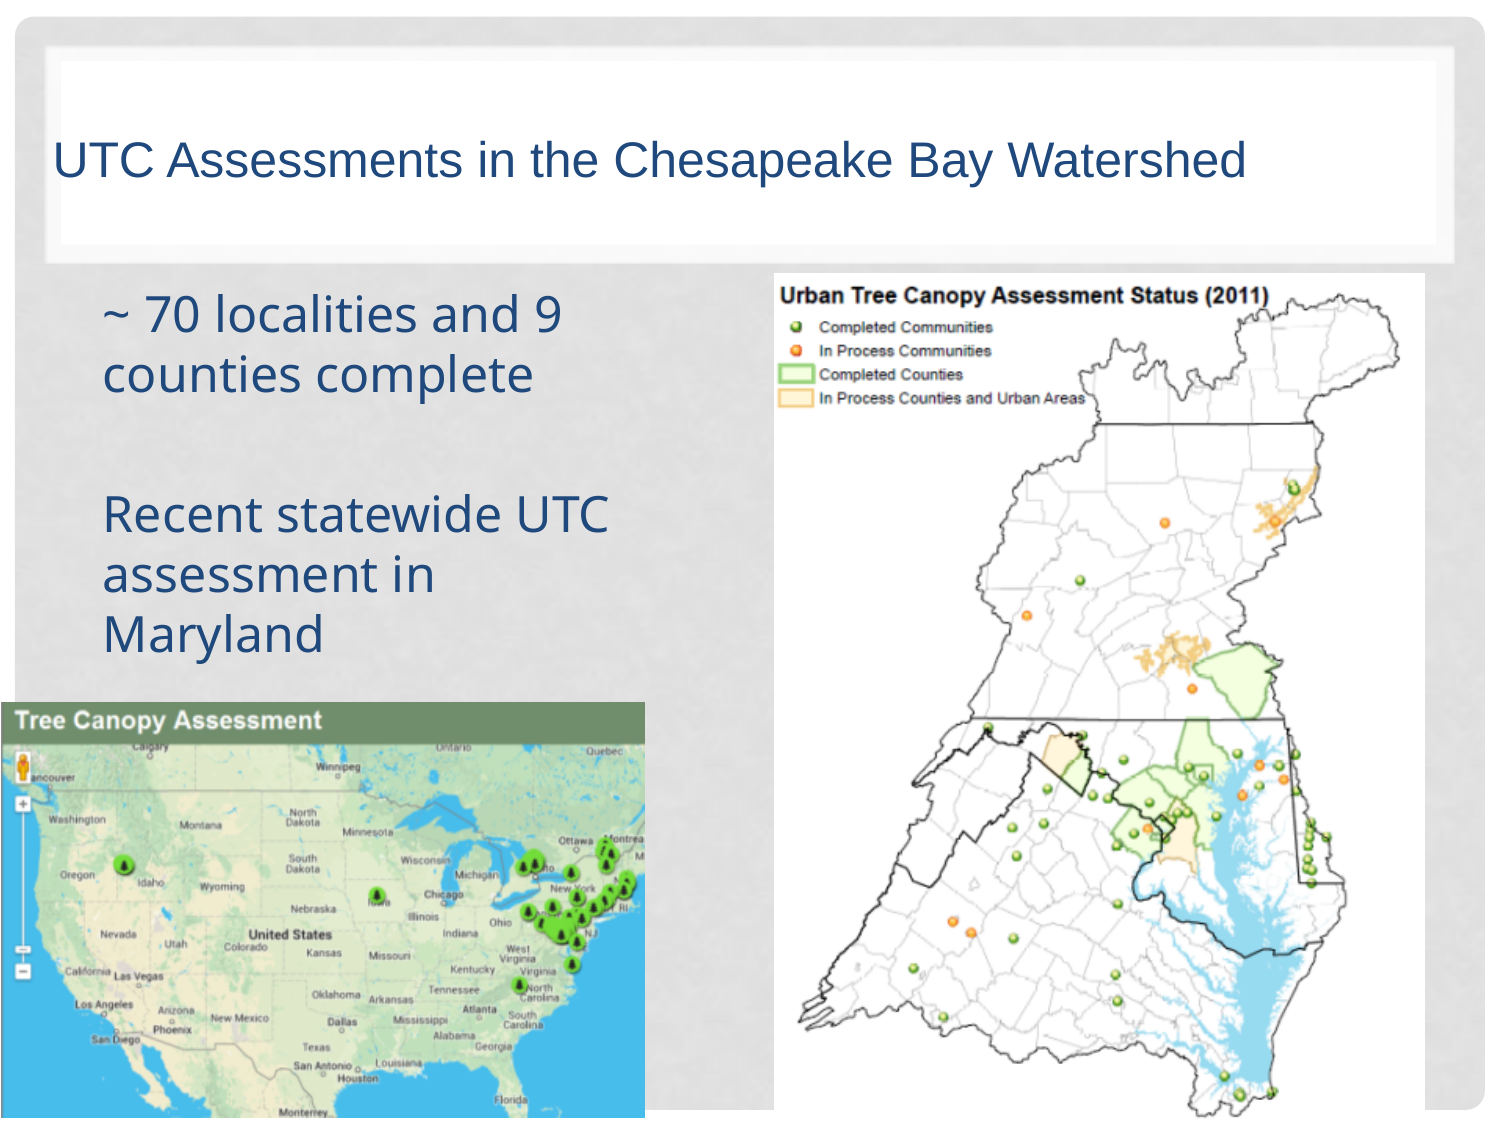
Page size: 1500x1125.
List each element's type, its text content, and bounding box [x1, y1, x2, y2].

text_box ~ 70 localities and 9 counties complete Recent statewide UTC assessment in Maryland [69, 275, 657, 869]
picture [774, 272, 1426, 1125]
list UTC Assessments in the Chesapeake Bay Watershed [37, 50, 1450, 263]
picture [1, 701, 645, 1119]
